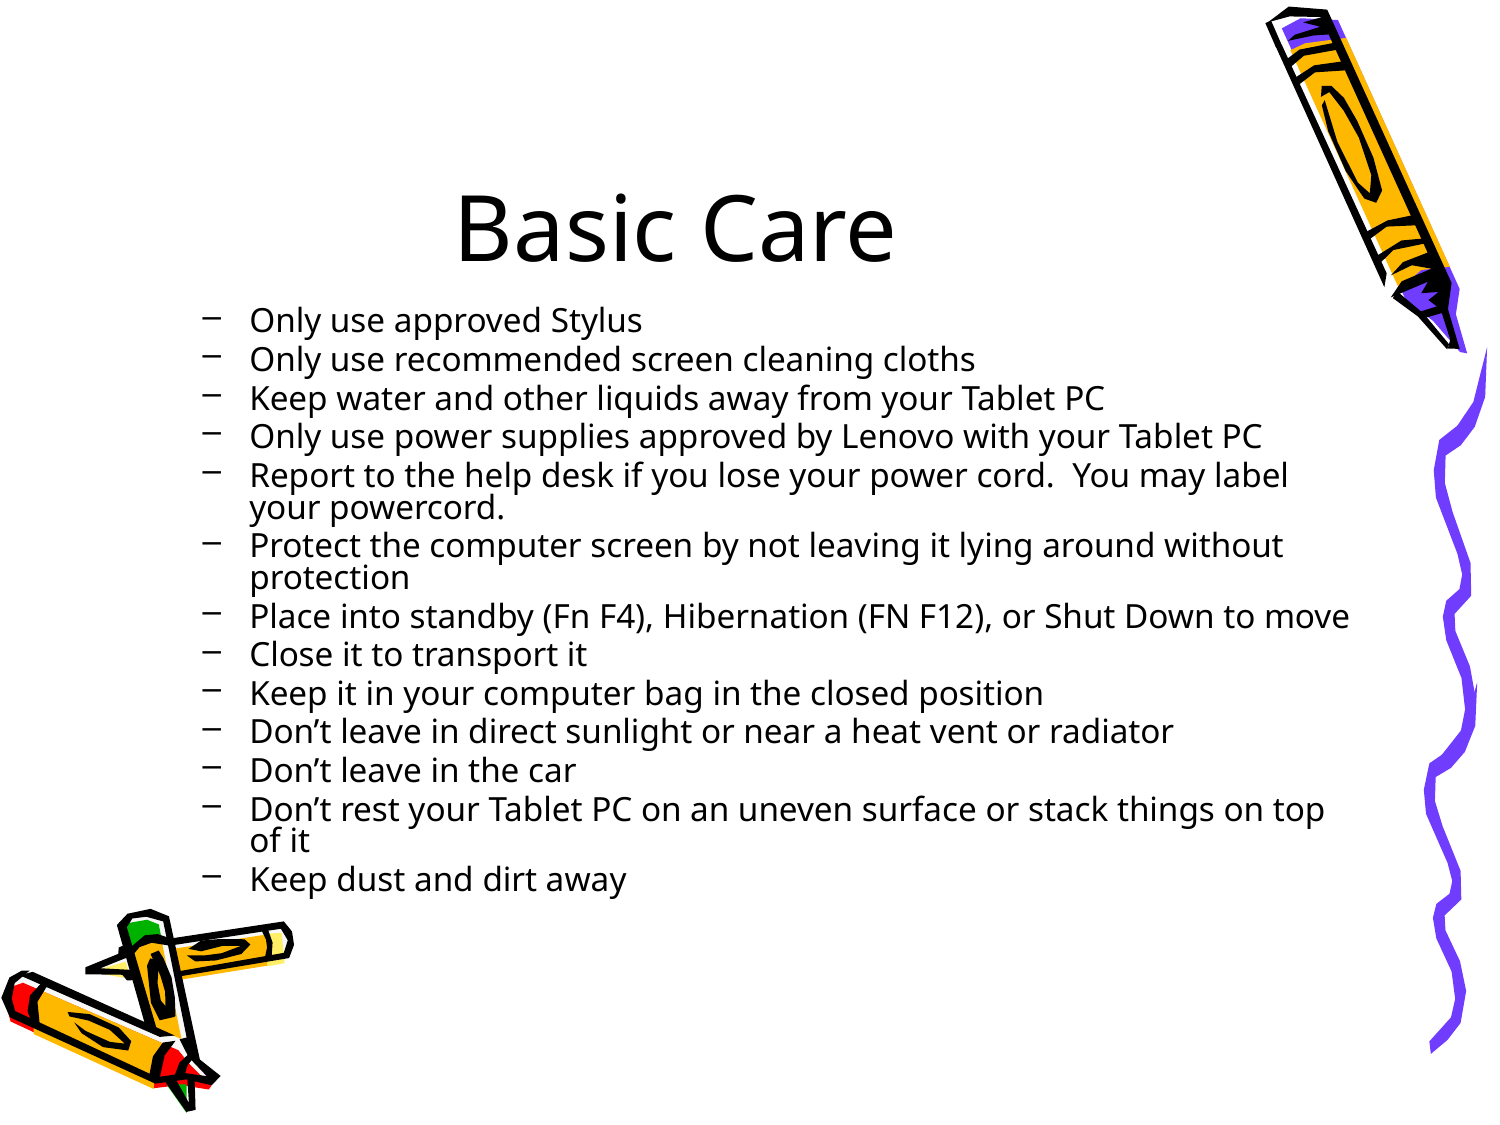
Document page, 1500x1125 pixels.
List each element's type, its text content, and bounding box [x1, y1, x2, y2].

list Only use approved Stylus Only use recommended screen cleaning cloths Keep water and other liquids away from your Tablet PC Only use power supplies approved by Lenovo with your Tablet PC Report to the help desk if you lose your power cord. You may label your powercord. Protect the computer screen by not leaving it lying around without protection Place into standby (Fn F4), Hibernation (FN F12), or Shut Down to move Close it to transport it Keep it in your computer bag in the closed position Don’t leave in direct sunlight or near a heat vent or radiator Don’t leave in the car Don’t rest your Tablet PC on an uneven surface or stack things on top of it Keep dust and dirt away [112, 299, 1376, 901]
title Basic Care [112, 24, 1240, 288]
